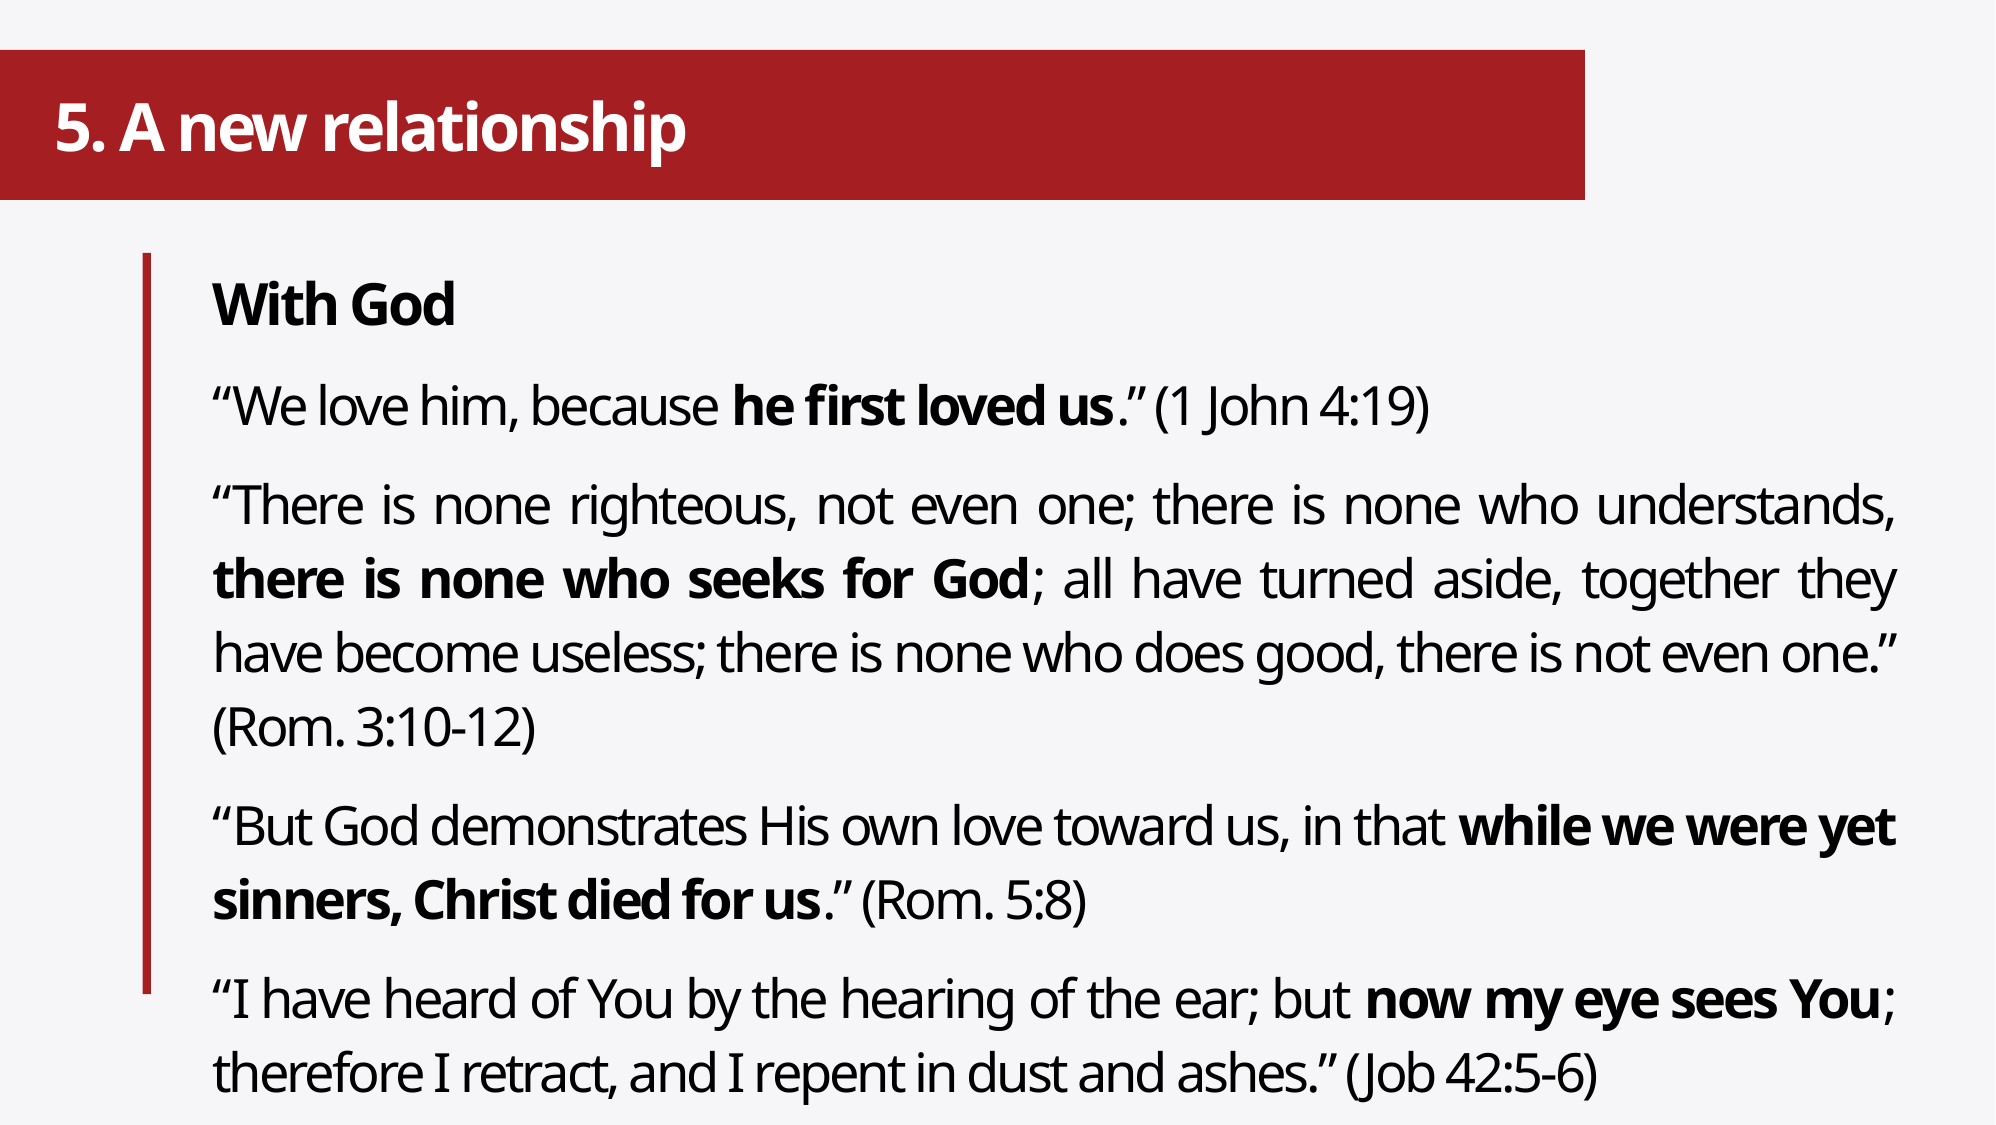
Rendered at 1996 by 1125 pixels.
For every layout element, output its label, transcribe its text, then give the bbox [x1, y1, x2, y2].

subtitle With God “We love him, because he first loved us.” (1 John 4:19) “There is none righteous, not even one; there is none who understands, there is none who seeks for God; all have turned aside, together they have become useless; there is none who does good, there is not even one.” (Rom. 3:10-12) “But God demonstrates His own love toward us, in that while we were yet sinners, Christ died for us.” (Rom. 5:8) “I have heard of You by the hearing of the ear; but now my eye sees You; therefore I retract, and I repent in dust and ashes.” (Job 42:5-6) [197, 249, 1910, 1000]
title 5. A new relationship [39, 62, 1836, 188]
